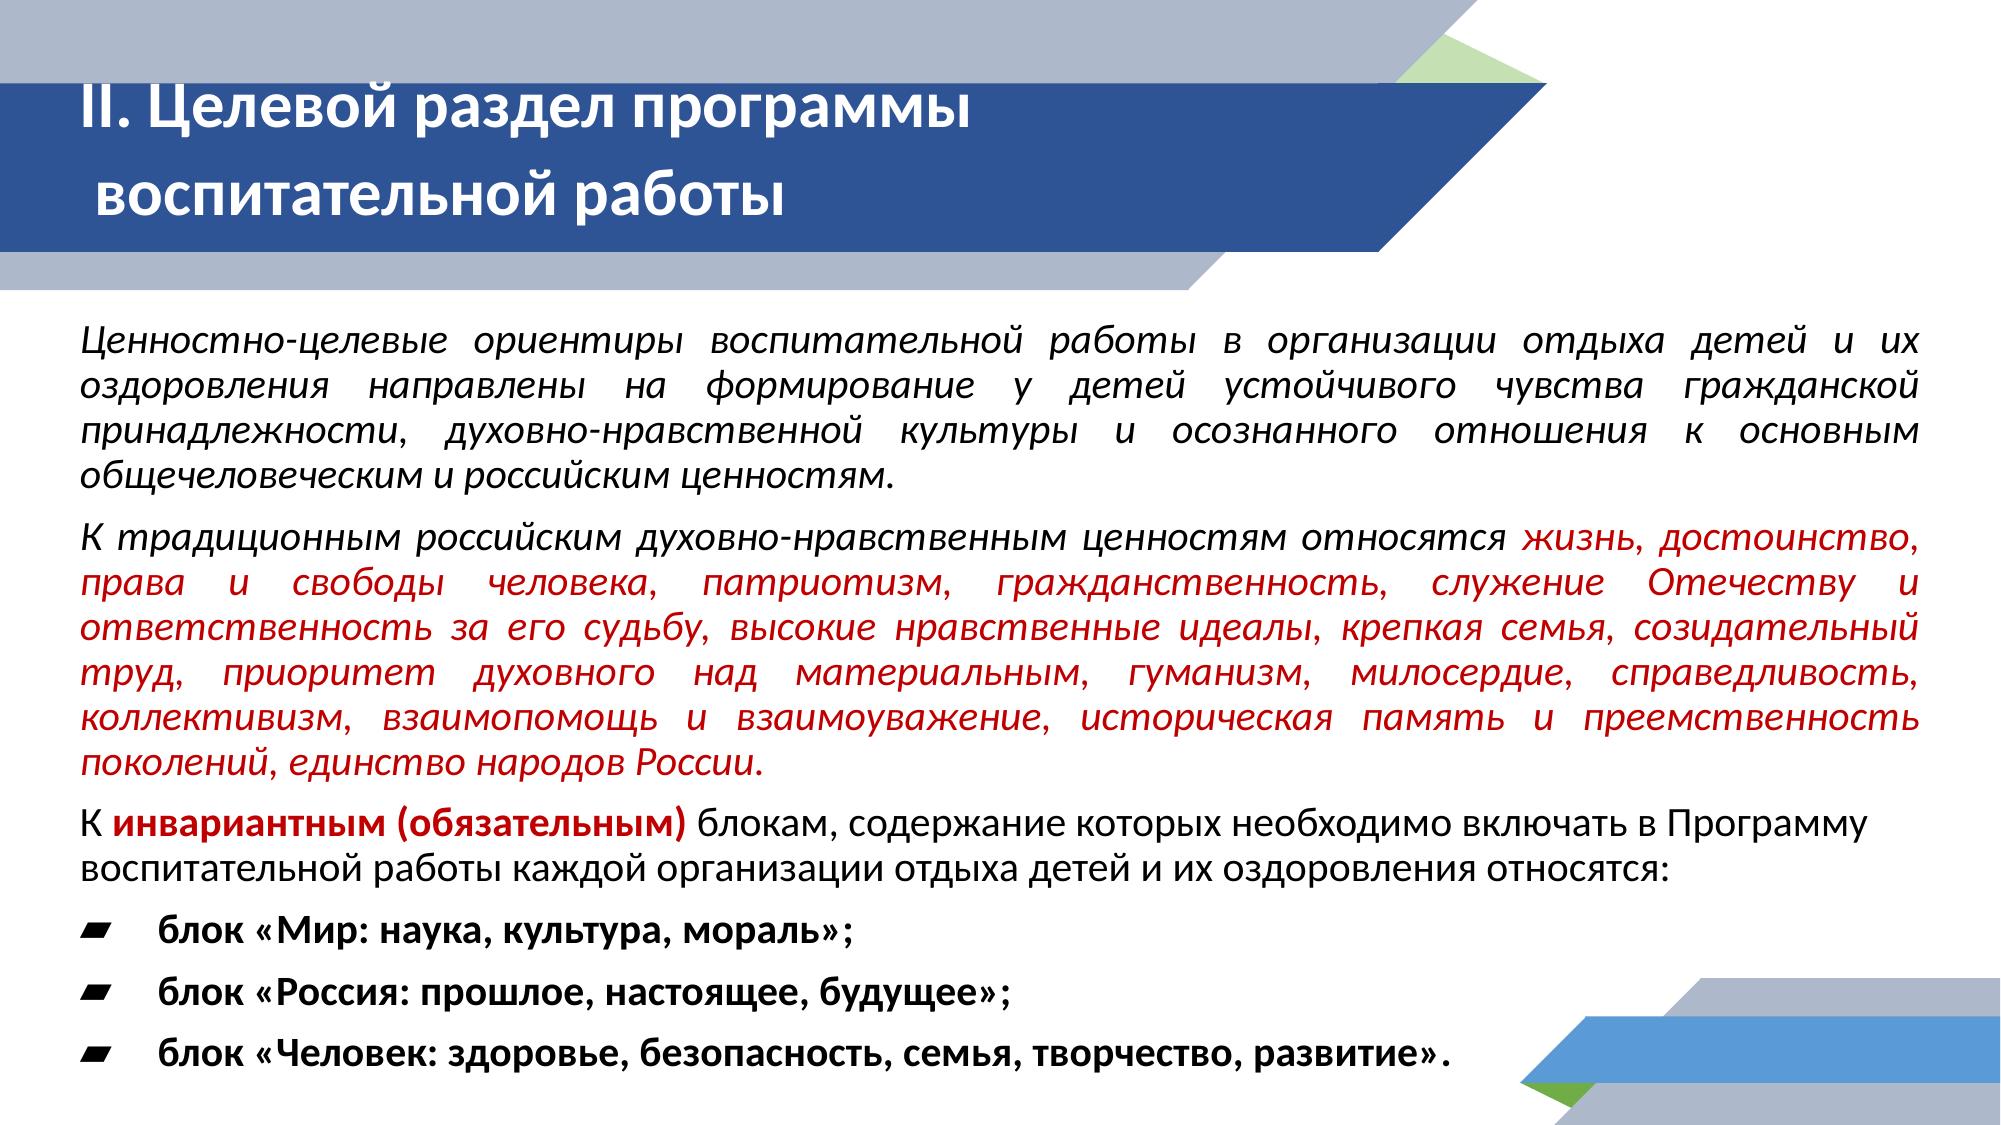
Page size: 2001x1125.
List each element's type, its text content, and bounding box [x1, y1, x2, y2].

list II. Целевой раздел программы воспитательной работы Ценностно-целевые ориентиры воспитательной работы в организации отдыха детей и их оздоровления направлены на формирование у детей устойчивого чувства гражданской принадлежности, духовно-нравственной культуры и осознанного отношения к основным общечеловеческим и российским ценностям. К традиционным российским духовно-нравственным ценностям относятся жизнь, достоинство, права и свободы человека, патриотизм, гражданственность, служение Отечеству и ответственность за его судьбу, высокие нравственные идеалы, крепкая семья, созидательный труд, приоритет духовного над материальным, гуманизм, милосердие, справедливость, коллективизм, взаимопомощь и взаимоуважение, историческая память и преемственность поколений, единство народов России. К инвариантным (обязательным) блокам, содержание которых необходимо включать в Программу воспитательной работы каждой организации отдыха детей и их оздоровления относятся: блок «Мир: наука, культура, мораль»; блок «Россия: прошлое, настоящее, будущее»; блок «Человек: здоровье, безопасность, семья, творчество, развитие». [42, 54, 1936, 1125]
